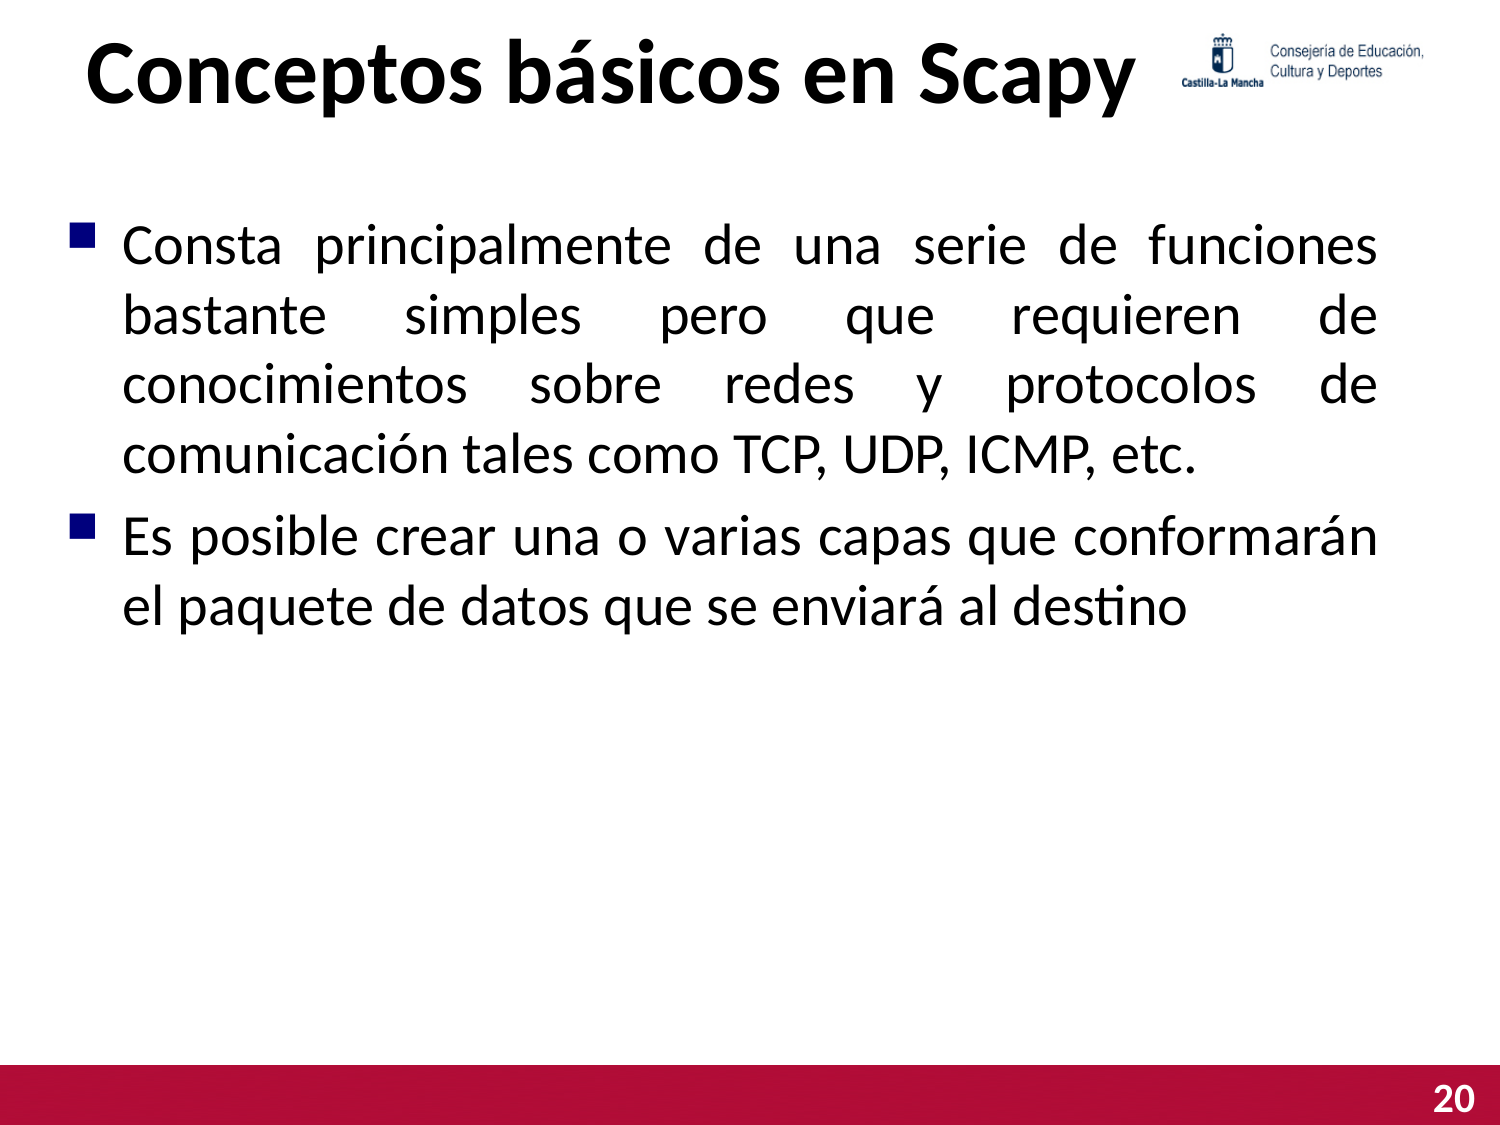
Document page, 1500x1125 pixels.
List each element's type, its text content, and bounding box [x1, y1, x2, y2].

title Conceptos básicos en Scapy [75, 6, 1425, 197]
list Consta principalmente de una serie de funciones bastante simples pero que requieren de conocimientos sobre redes y protocolos de comunicación tales como TCP, UDP, ICMP, etc. Es posible crear una o varias capas que conformarán el paquete de datos que se enviará al destino [51, 198, 1395, 1018]
picture [0, 1065, 1500, 1125]
